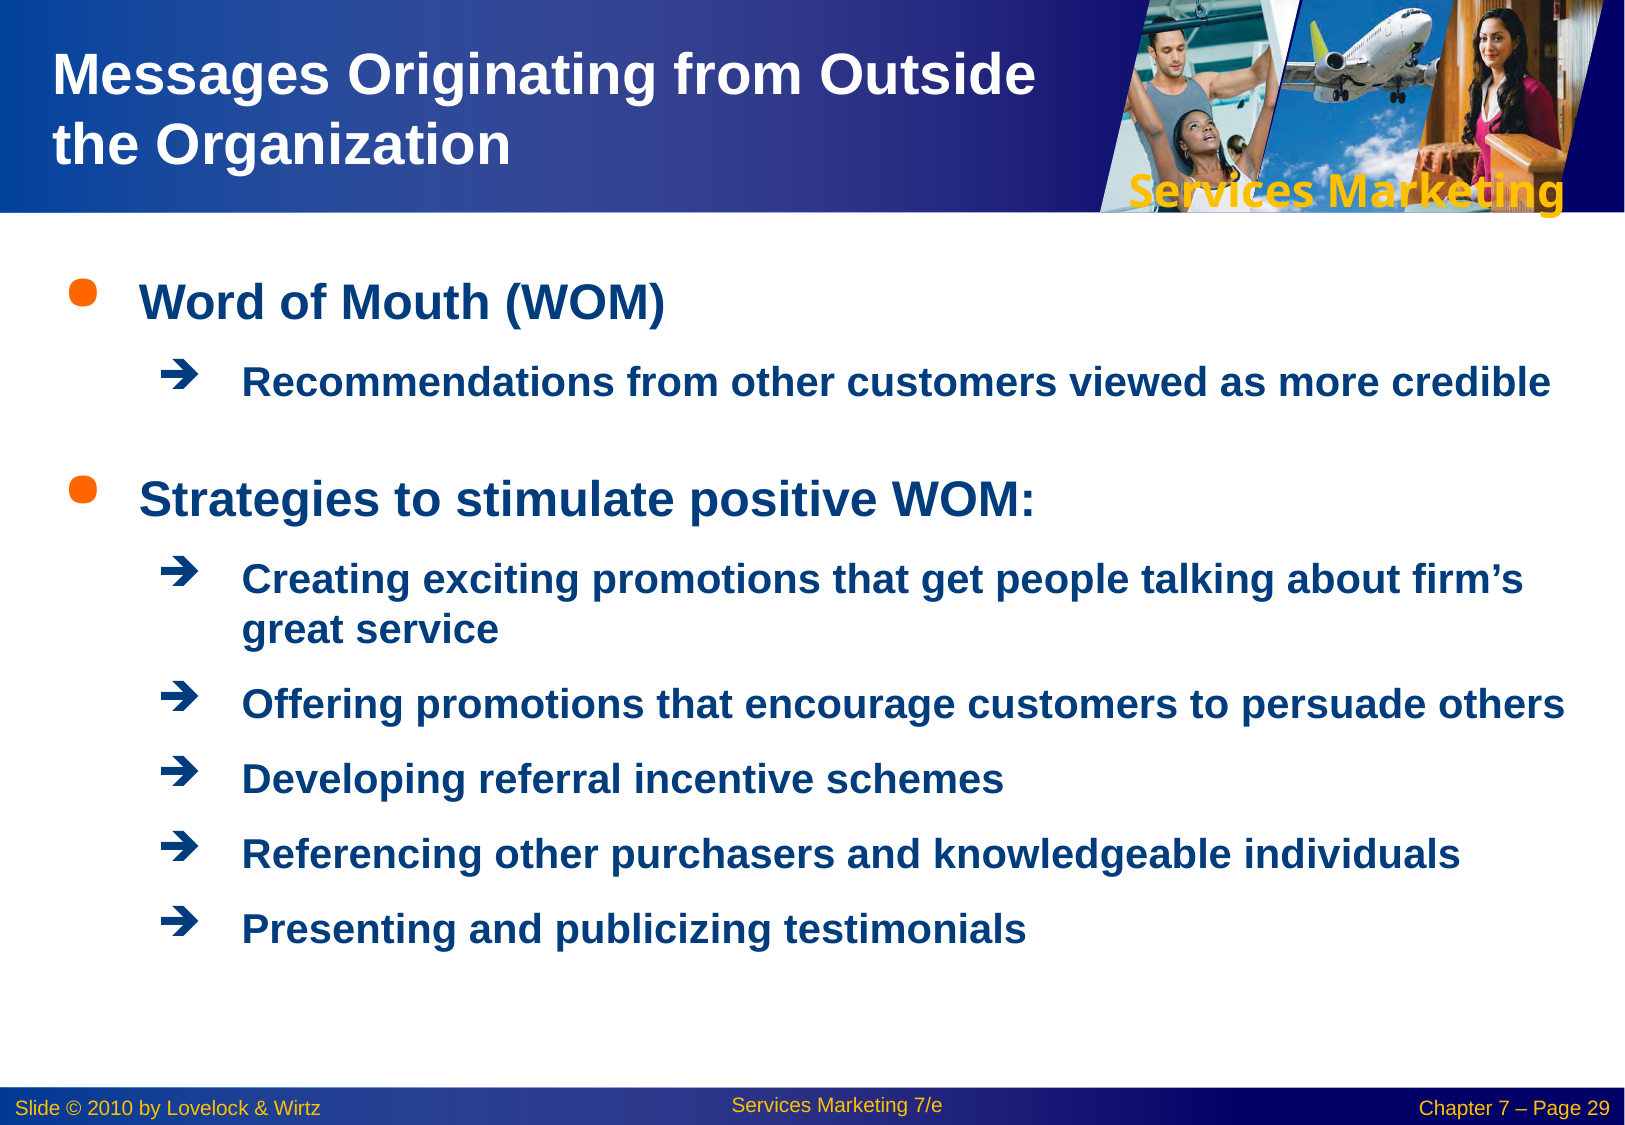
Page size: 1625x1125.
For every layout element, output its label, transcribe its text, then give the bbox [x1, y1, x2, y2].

picture [1546, 187, 1556, 202]
picture [1162, 186, 1172, 192]
picture [1100, 0, 1604, 213]
list Word of Mouth (WOM) Recommendations from other customers viewed as more credible Strategies to stimulate positive WOM: Creating exciting promotions that get people talking about firm’s great service Offering promotions that encourage customers to persuade others Developing referral incentive schemes Referencing other purchasers and knowledgeable individuals Presenting and publicizing testimonials [49, 261, 1588, 1051]
title Messages Originating from Outside the Organization [36, 37, 1088, 176]
